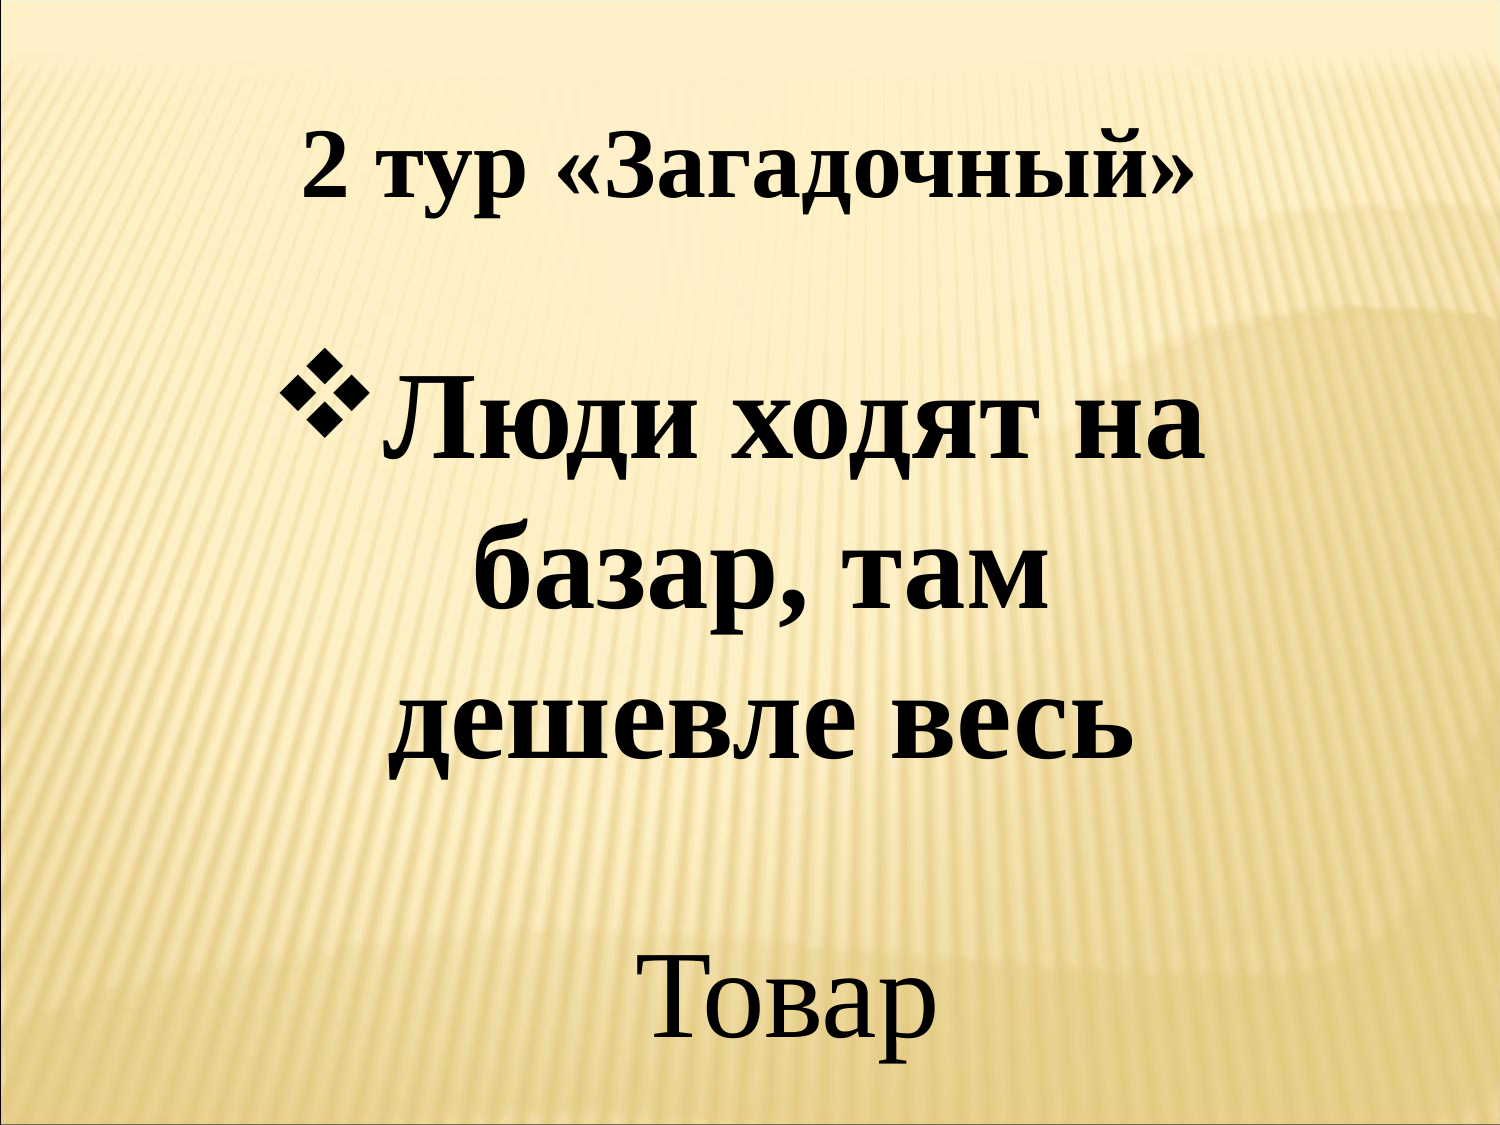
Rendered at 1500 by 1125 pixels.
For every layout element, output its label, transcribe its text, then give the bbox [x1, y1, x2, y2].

text_box Люди ходят на базар, там дешевле весь [159, 326, 1317, 791]
picture [0, 0, 1500, 1125]
text_box Товар [395, 904, 1211, 1070]
text_box 2 тур «Загадочный» [88, 90, 1412, 345]
